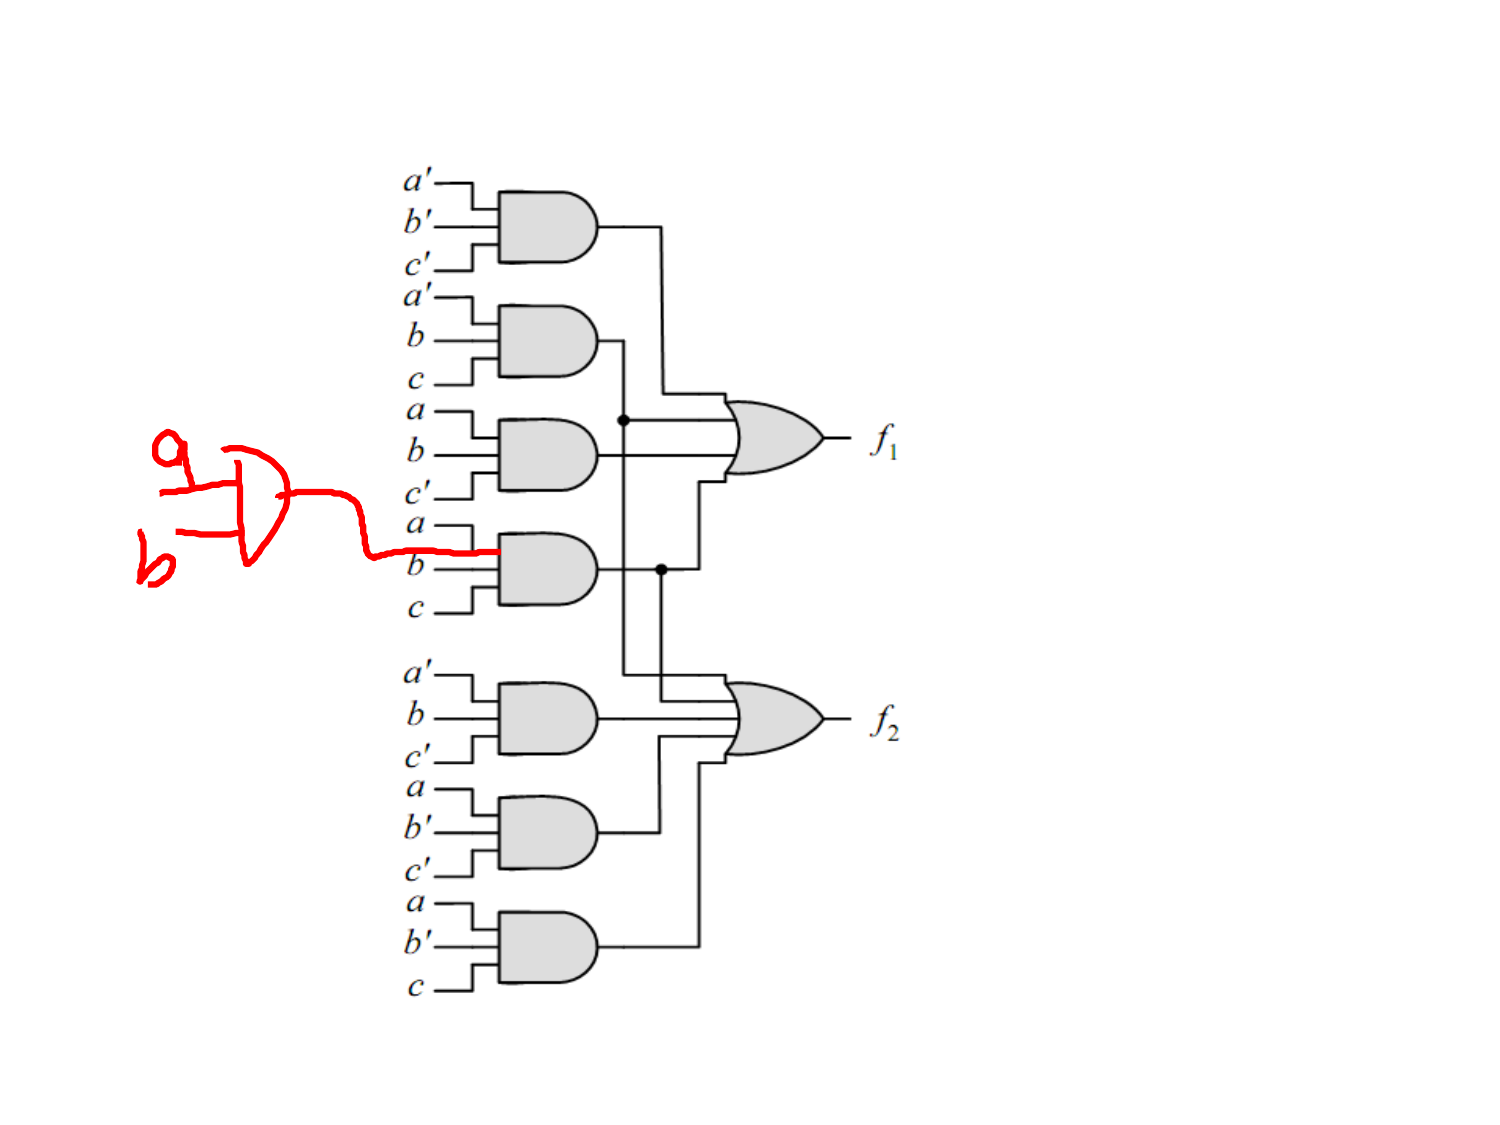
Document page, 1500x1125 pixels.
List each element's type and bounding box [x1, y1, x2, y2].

text_box [159, 481, 238, 495]
text_box [175, 530, 240, 536]
picture [349, 137, 1112, 1026]
text_box [138, 530, 174, 586]
text_box [277, 491, 344, 514]
text_box [222, 447, 290, 565]
text_box [154, 431, 194, 488]
